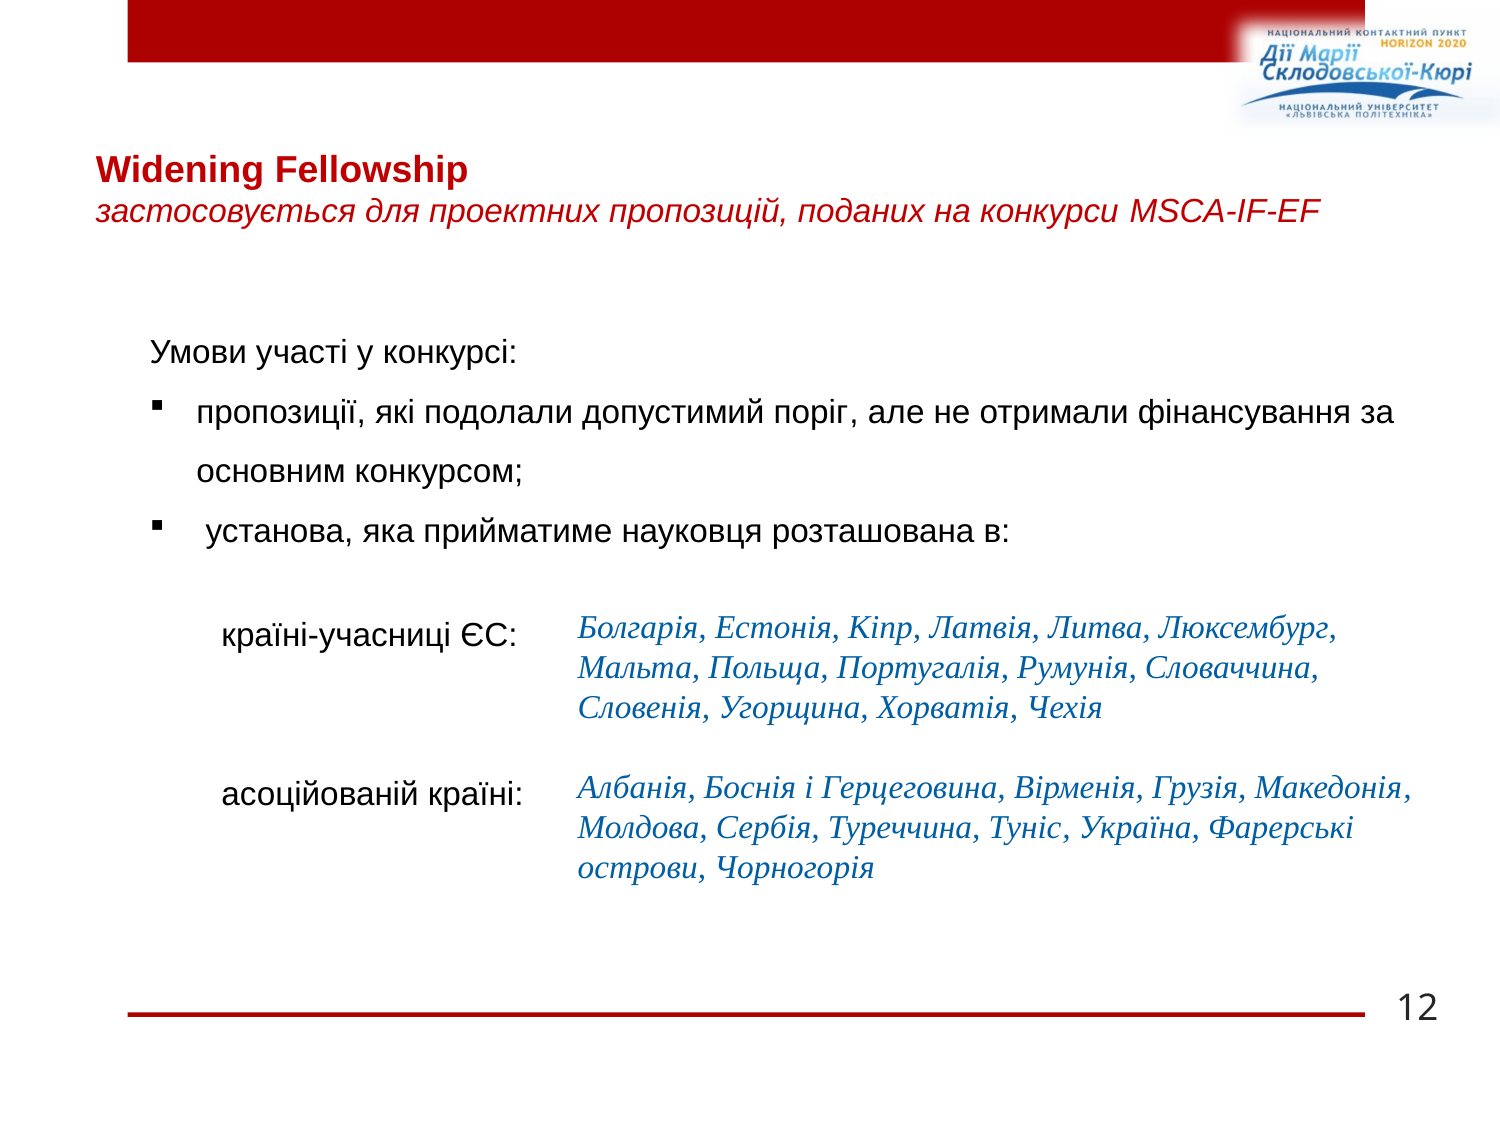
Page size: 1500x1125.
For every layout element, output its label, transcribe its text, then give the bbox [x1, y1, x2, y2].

text_box Умови участі у конкурсі: пропозиції, які подолали допустимий поріг, але не отримали фінансування за основним конкурсом; установа, яка прийматиме науковця розташована в: [134, 302, 1435, 557]
text_box Widening Fellowship застосовується для проектних пропозицій, поданих на конкурси MSCA-IF-EF [81, 137, 1341, 282]
text_box Болгарія, Естонія, Кіпр, Латвія, Литва, Люксембург, Мальта, Польща, Португалія, Румунія, Словаччина, Словенія, Угорщина, Хорватія, Чехія [563, 597, 1459, 733]
text_box країні-учасниці ЄС: асоційованій країні: [206, 605, 565, 900]
slide_number 12 [1328, 975, 1454, 1036]
text_box Албанія, Боснія і Герцеговина, Вірменія, Грузія, Македонія, Молдова, Сербія, Туреччина, Туніс, Україна, Фарерські острови, Чорногорія [563, 757, 1459, 893]
picture [1220, 4, 1500, 138]
